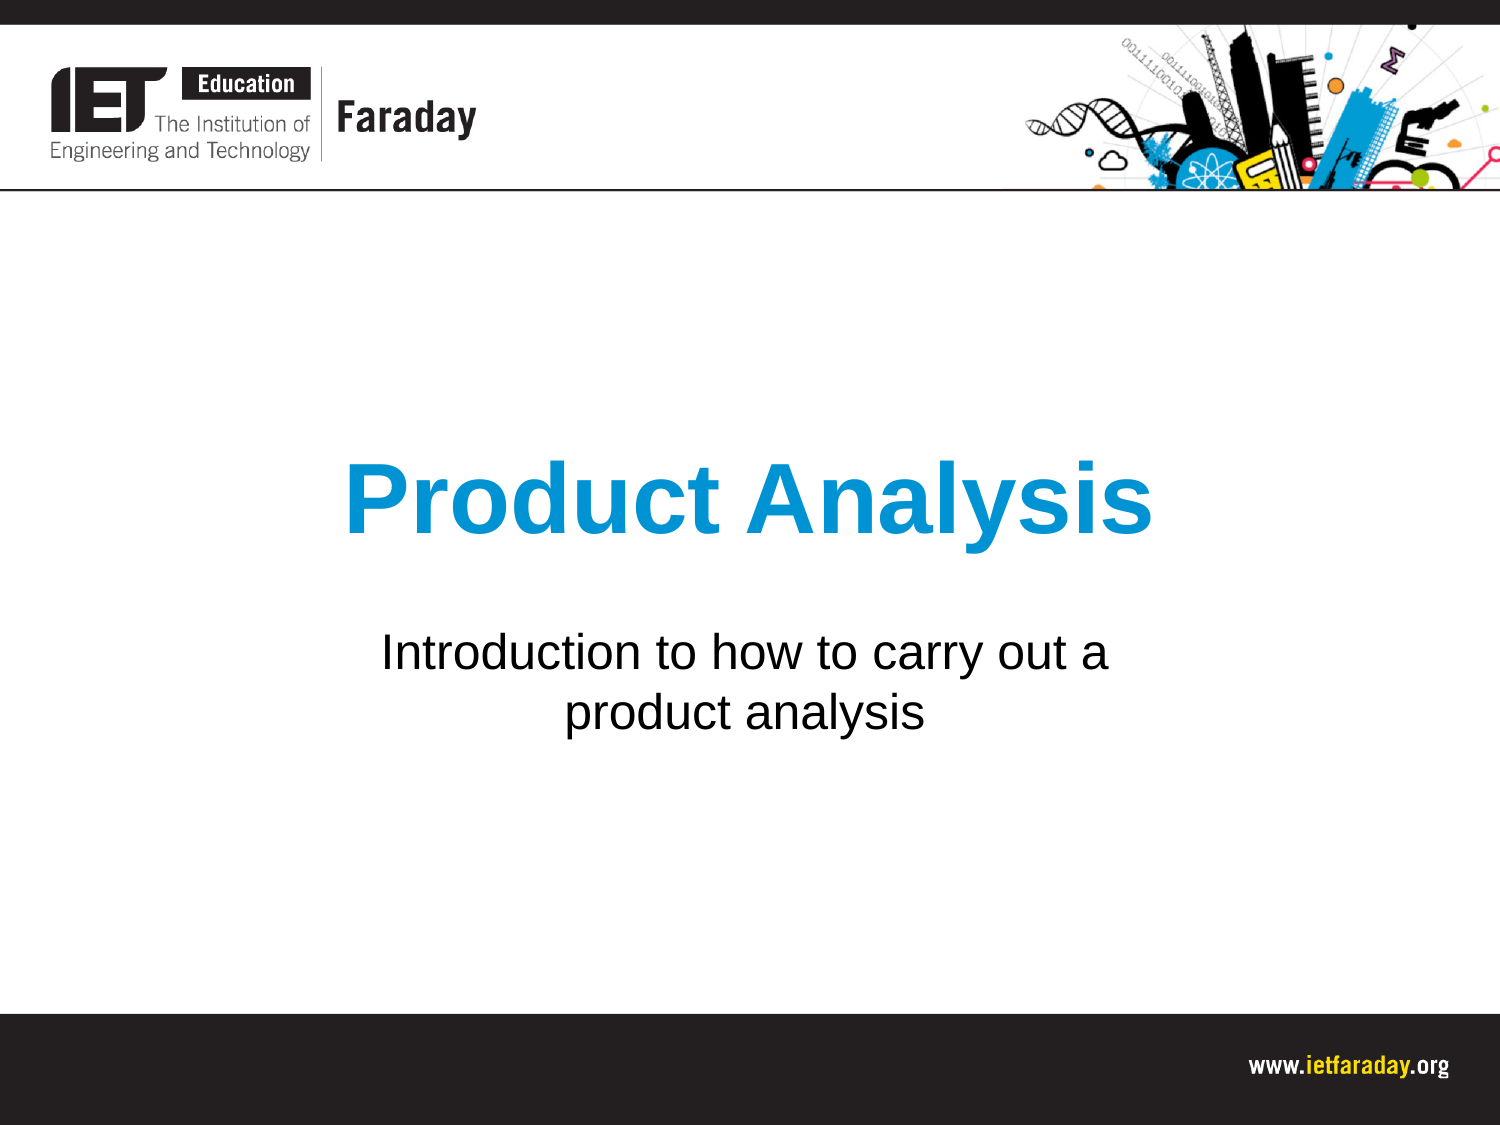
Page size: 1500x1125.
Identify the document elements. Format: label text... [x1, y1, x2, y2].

text_box Product Analysis [165, 426, 1335, 561]
picture [0, 0, 1500, 1125]
text_box Introduction to how to carry out a product analysis [284, 612, 1206, 748]
